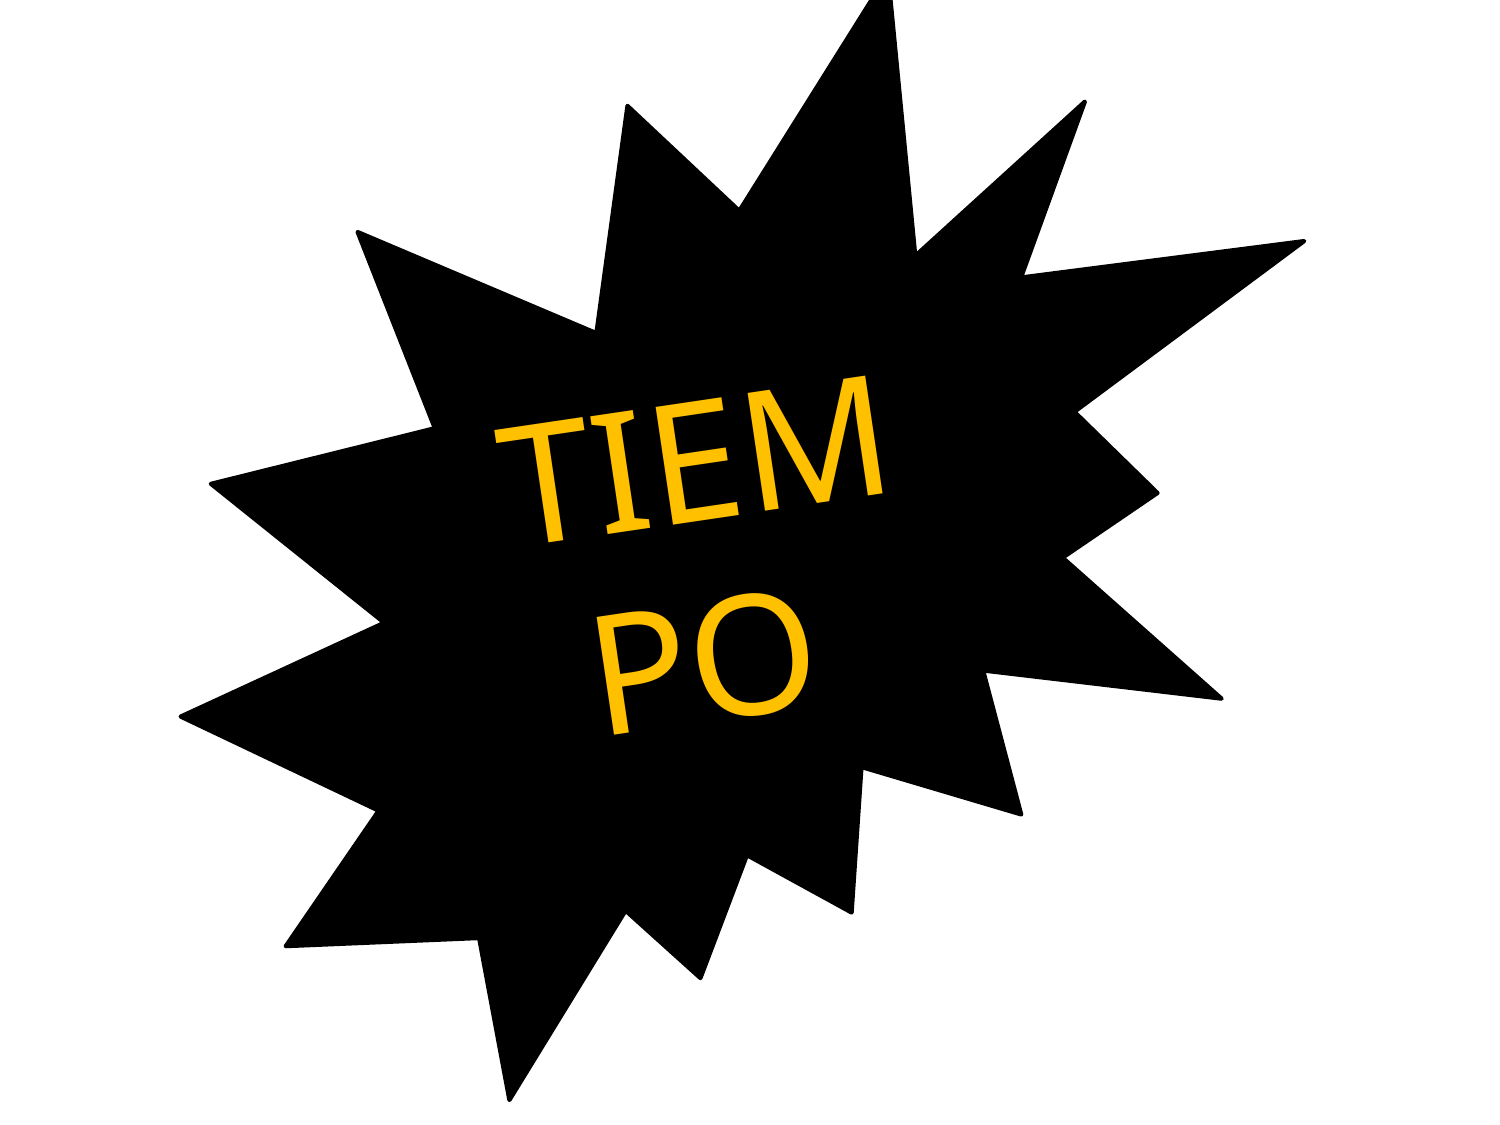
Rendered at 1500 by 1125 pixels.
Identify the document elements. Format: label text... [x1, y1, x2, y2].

text_box TIEMPO [178, 0, 1307, 1103]
